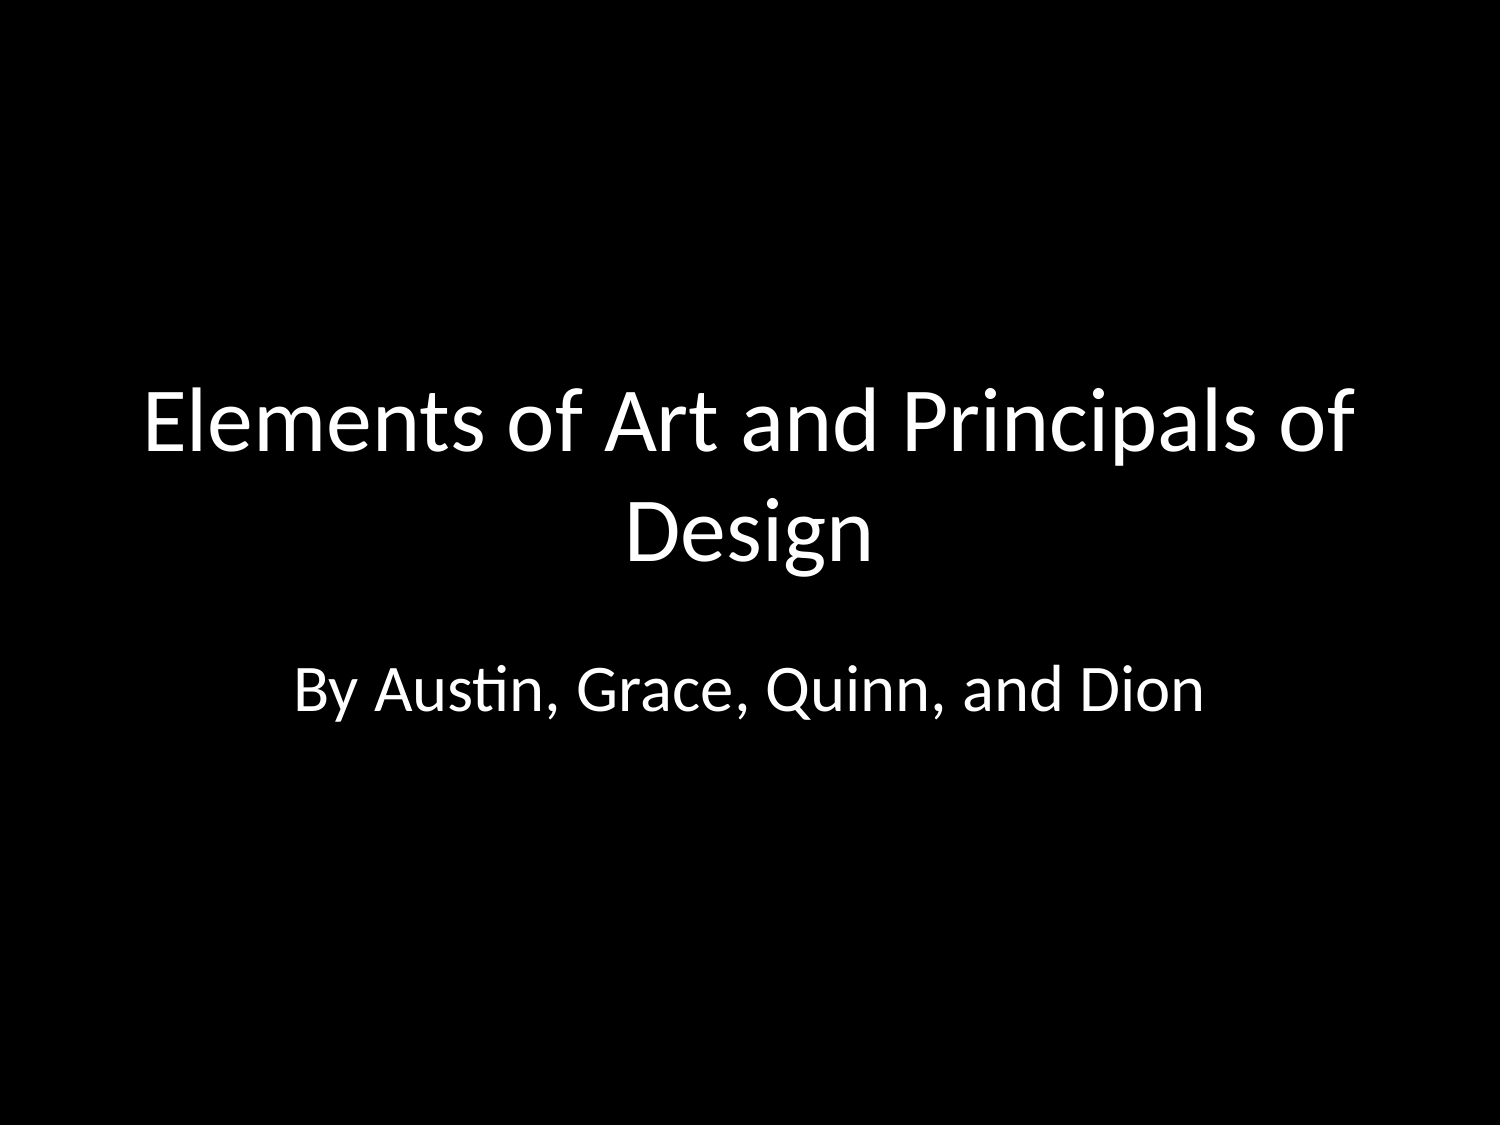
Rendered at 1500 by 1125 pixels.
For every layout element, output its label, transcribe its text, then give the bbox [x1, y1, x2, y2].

title Elements of Art and Principals of Design [112, 349, 1388, 591]
subtitle By Austin, Grace, Quinn, and Dion [225, 637, 1275, 925]
